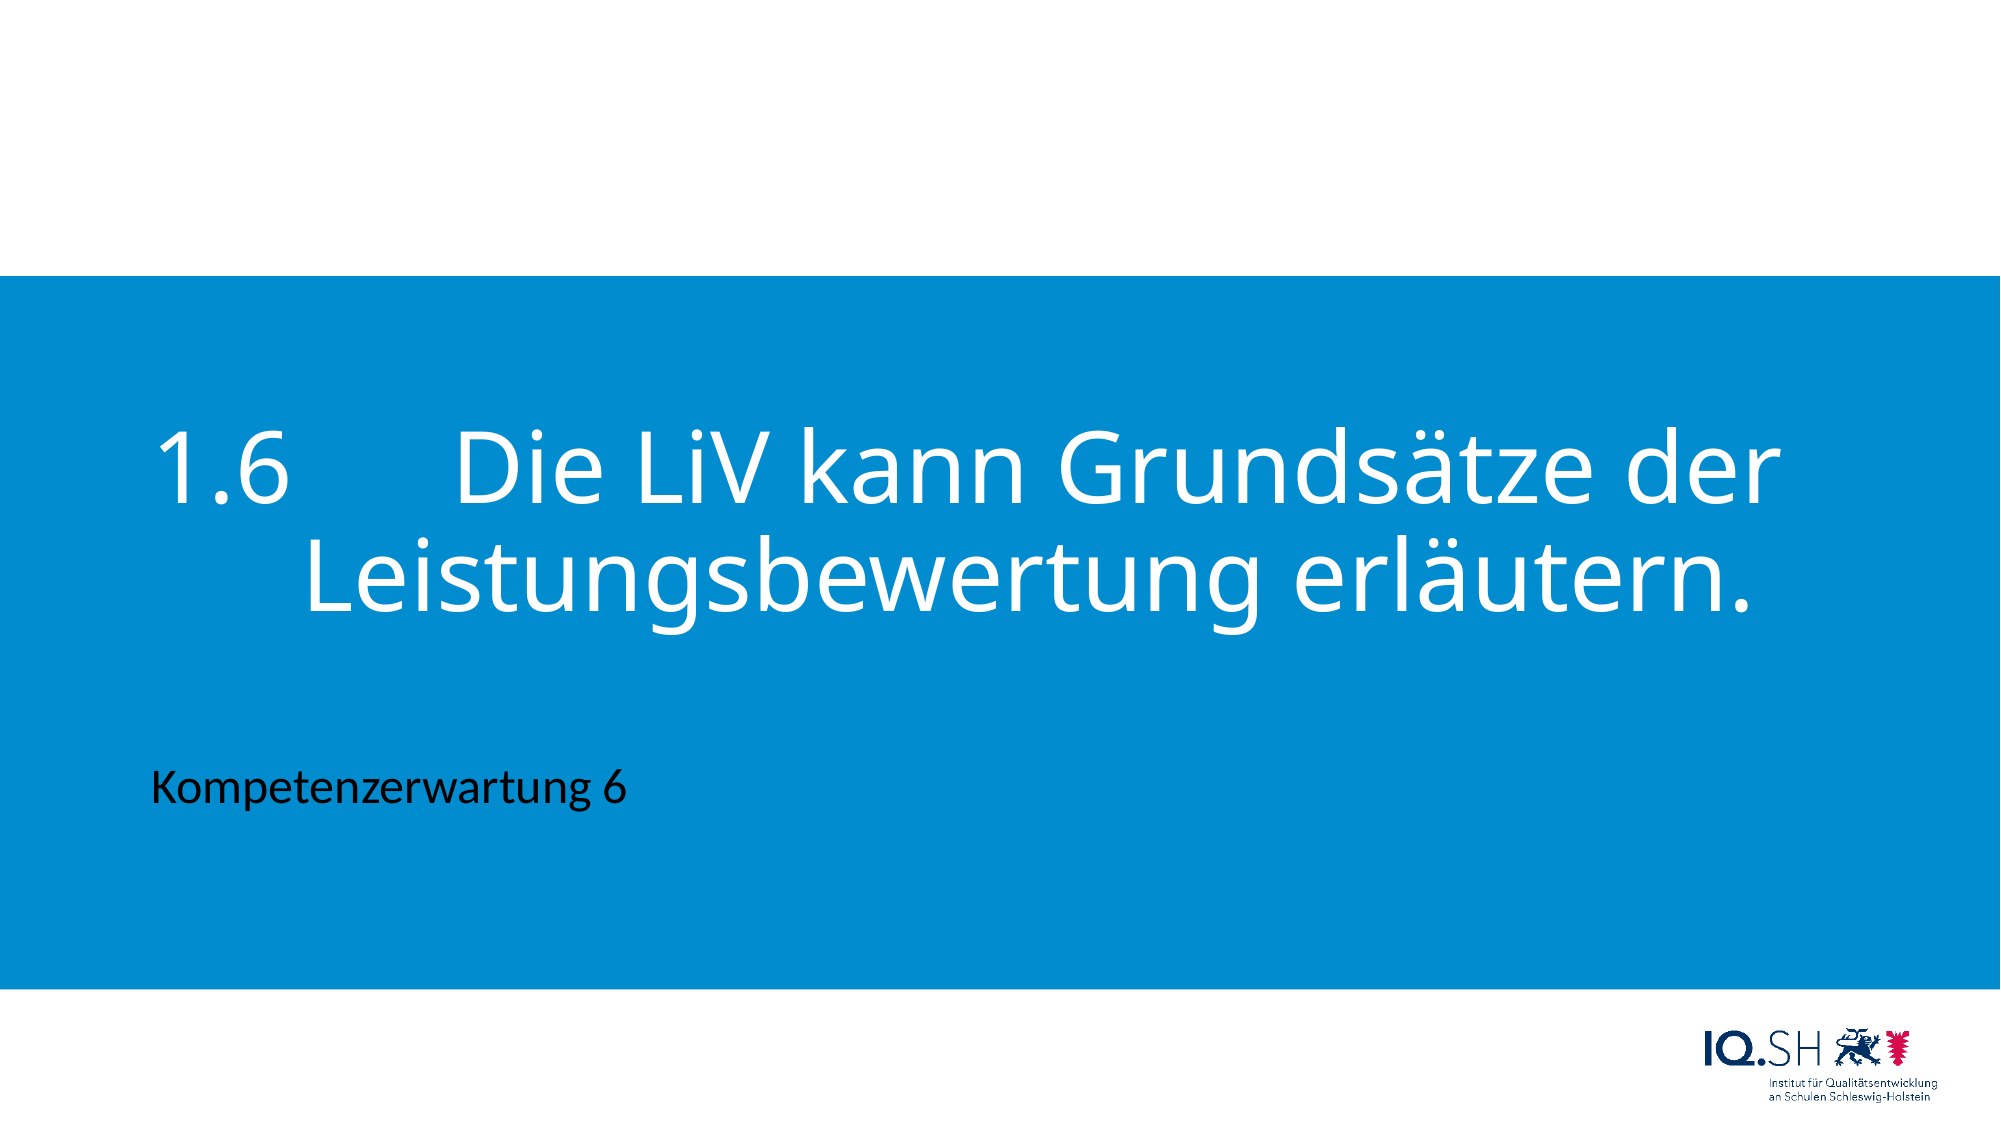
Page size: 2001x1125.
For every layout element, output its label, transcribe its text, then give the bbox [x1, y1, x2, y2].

list Kompetenzerwartung 6 [136, 752, 1862, 965]
title 1.6 Die LiV kann Grundsätze der Leistungsbewertung erläutern. [136, 302, 1862, 749]
picture [1705, 1028, 1937, 1103]
